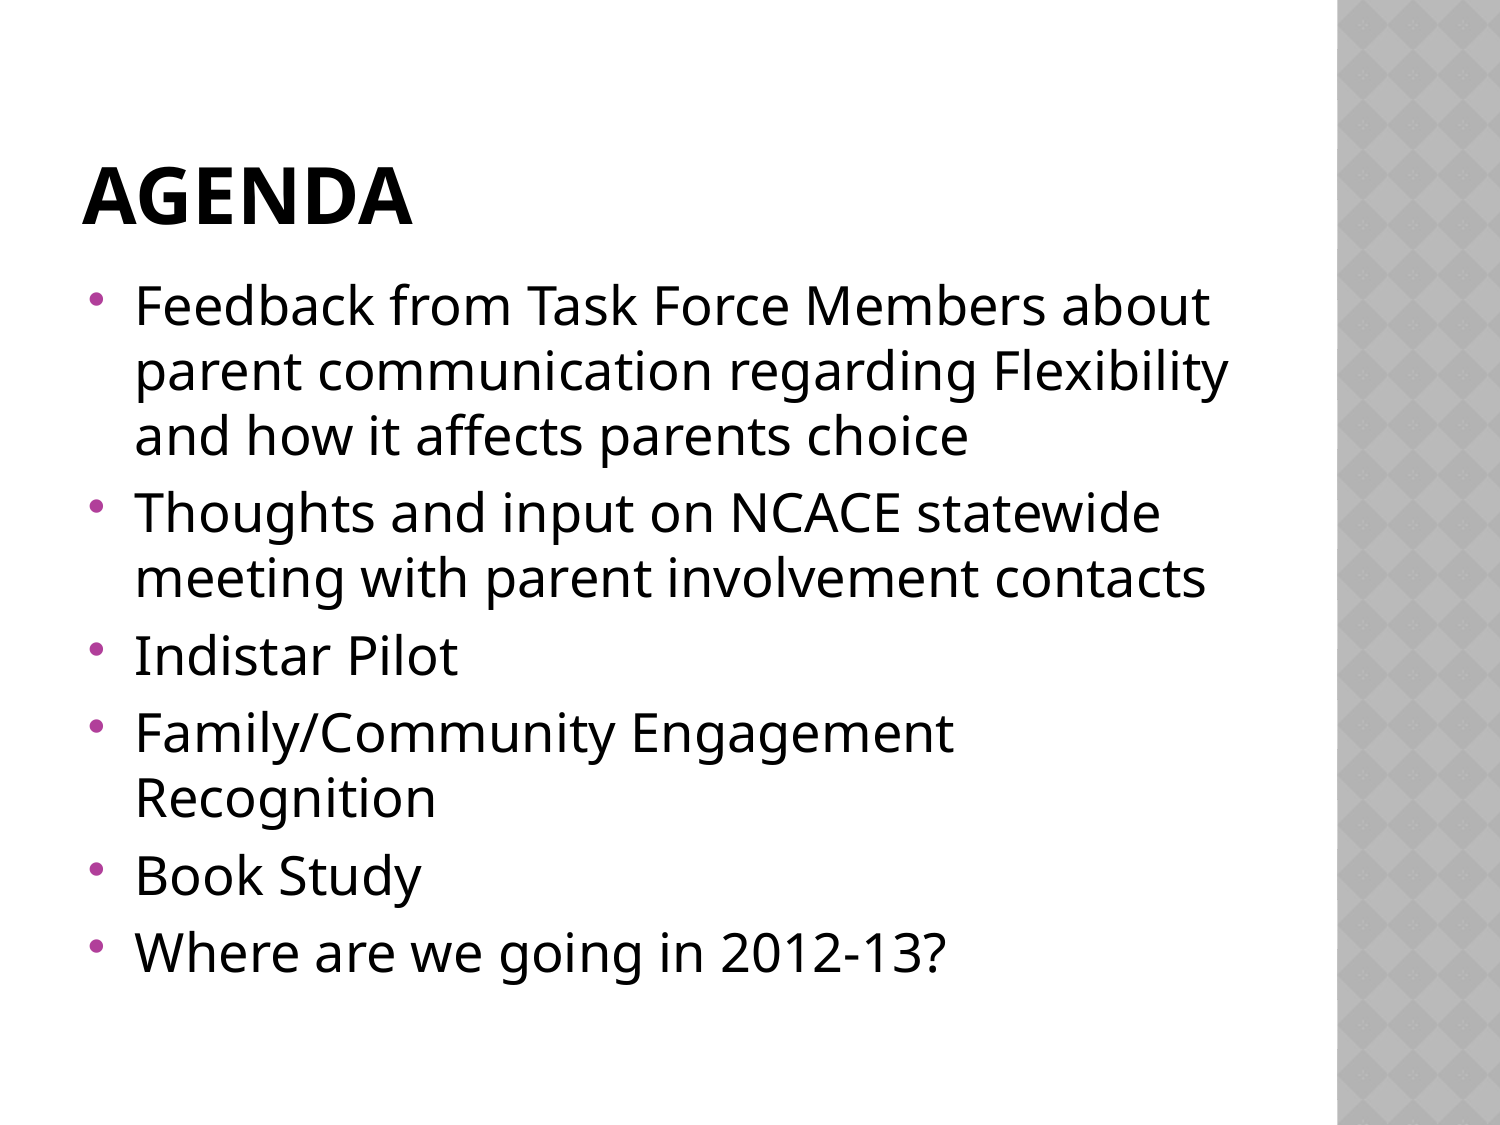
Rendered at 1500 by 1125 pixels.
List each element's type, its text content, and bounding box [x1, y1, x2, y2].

title Agenda [75, 52, 1263, 240]
list Feedback from Task Force Members about parent communication regarding Flexibility and how it affects parents choice Thoughts and input on NCACE statewide meeting with parent involvement contacts Indistar Pilot Family/Community Engagement Recognition Book Study Where are we going in 2012-13? [75, 264, 1263, 1059]
